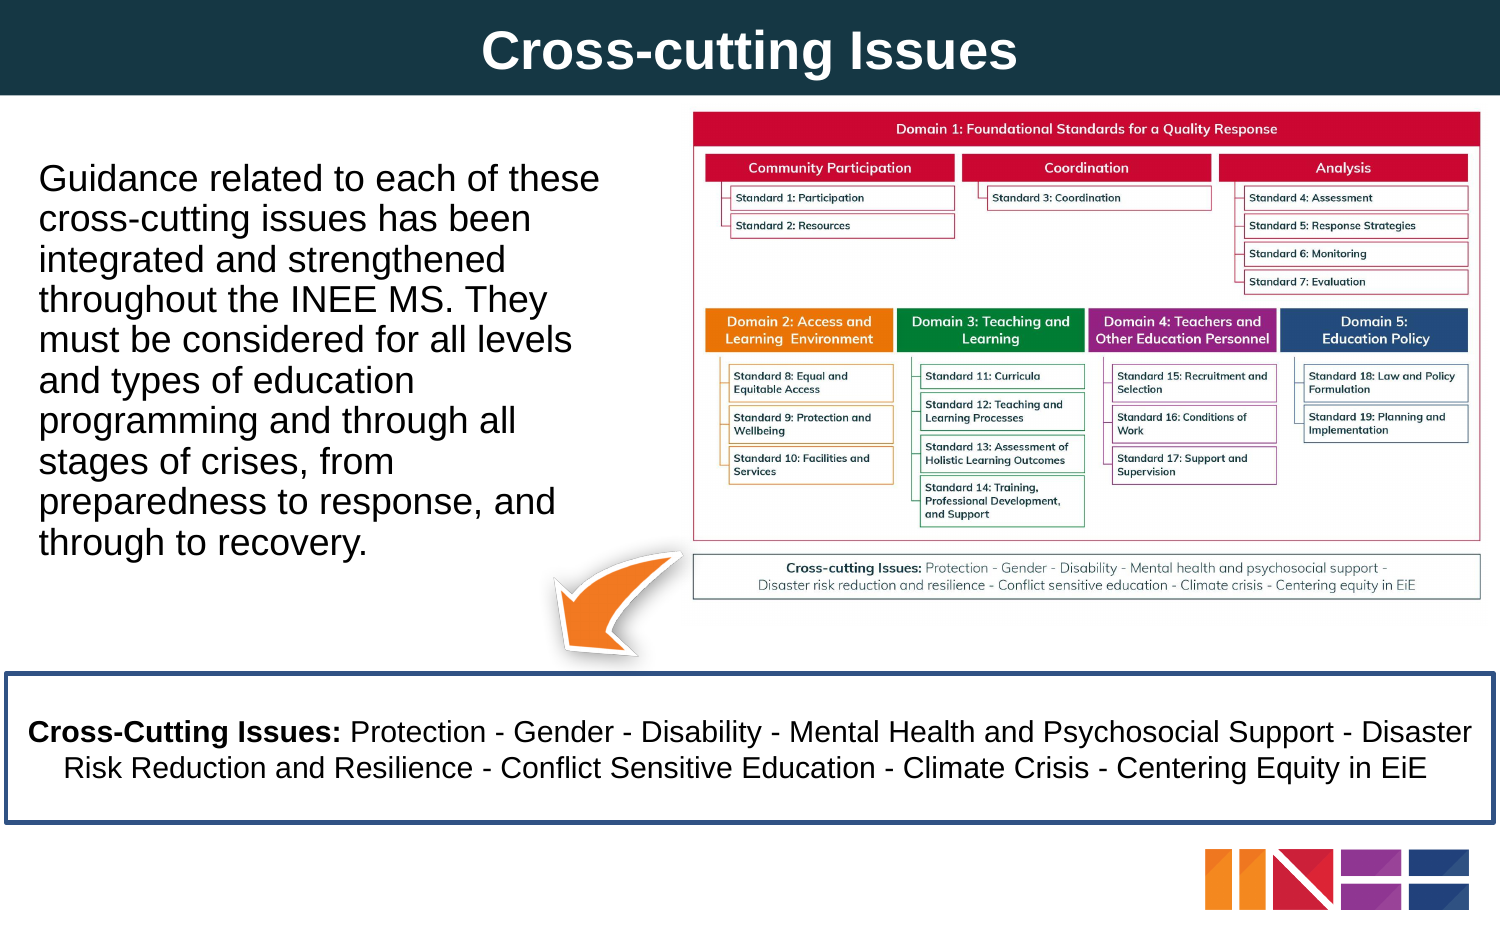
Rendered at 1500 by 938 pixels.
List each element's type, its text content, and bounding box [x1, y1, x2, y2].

picture [520, 102, 1489, 696]
list Guidance related to each of these cross-cutting issues has been integrated and strengthened throughout the INEE MS. They must be considered for all levels and types of education programming and through all stages of crises, from preparedness to response, and through to recovery. [23, 143, 627, 611]
text_box Cross-Cutting Issues: Protection - Gender - Disability - Mental Health and Psychosocial Support - Disaster Risk Reduction and Resilience - Conflict Sensitive Education - Climate Crisis - Centering Equity in EiE [6, 673, 1494, 823]
title Cross-cutting Issues [0, 0, 1500, 96]
picture [1205, 849, 1469, 910]
